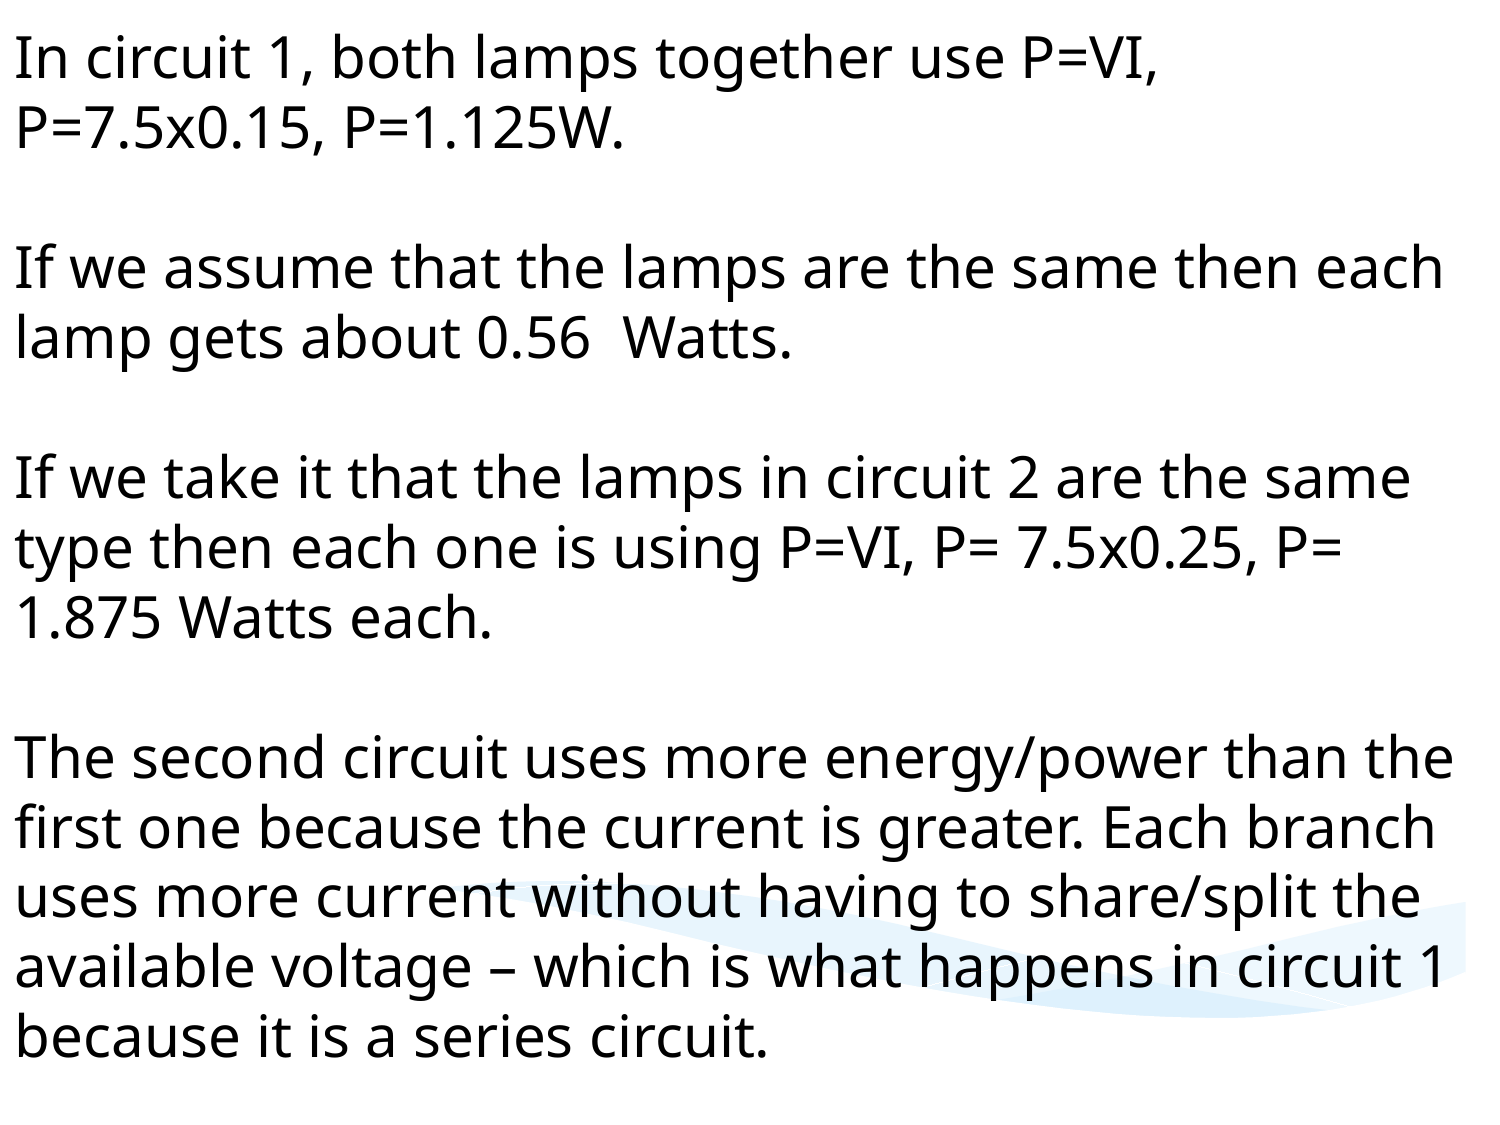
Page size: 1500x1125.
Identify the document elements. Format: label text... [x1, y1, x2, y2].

text_box In circuit 1, both lamps together use P=VI, P=7.5x0.15, P=1.125W. If we assume that the lamps are the same then each lamp gets about 0.56 Watts. If we take it that the lamps in circuit 2 are the same type then each one is using P=VI, P= 7.5x0.25, P= 1.875 Watts each. The second circuit uses more energy/power than the first one because the current is greater. Each branch uses more current without having to share/split the available voltage – which is what happens in circuit 1 because it is a series circuit. [0, 12, 1488, 1077]
